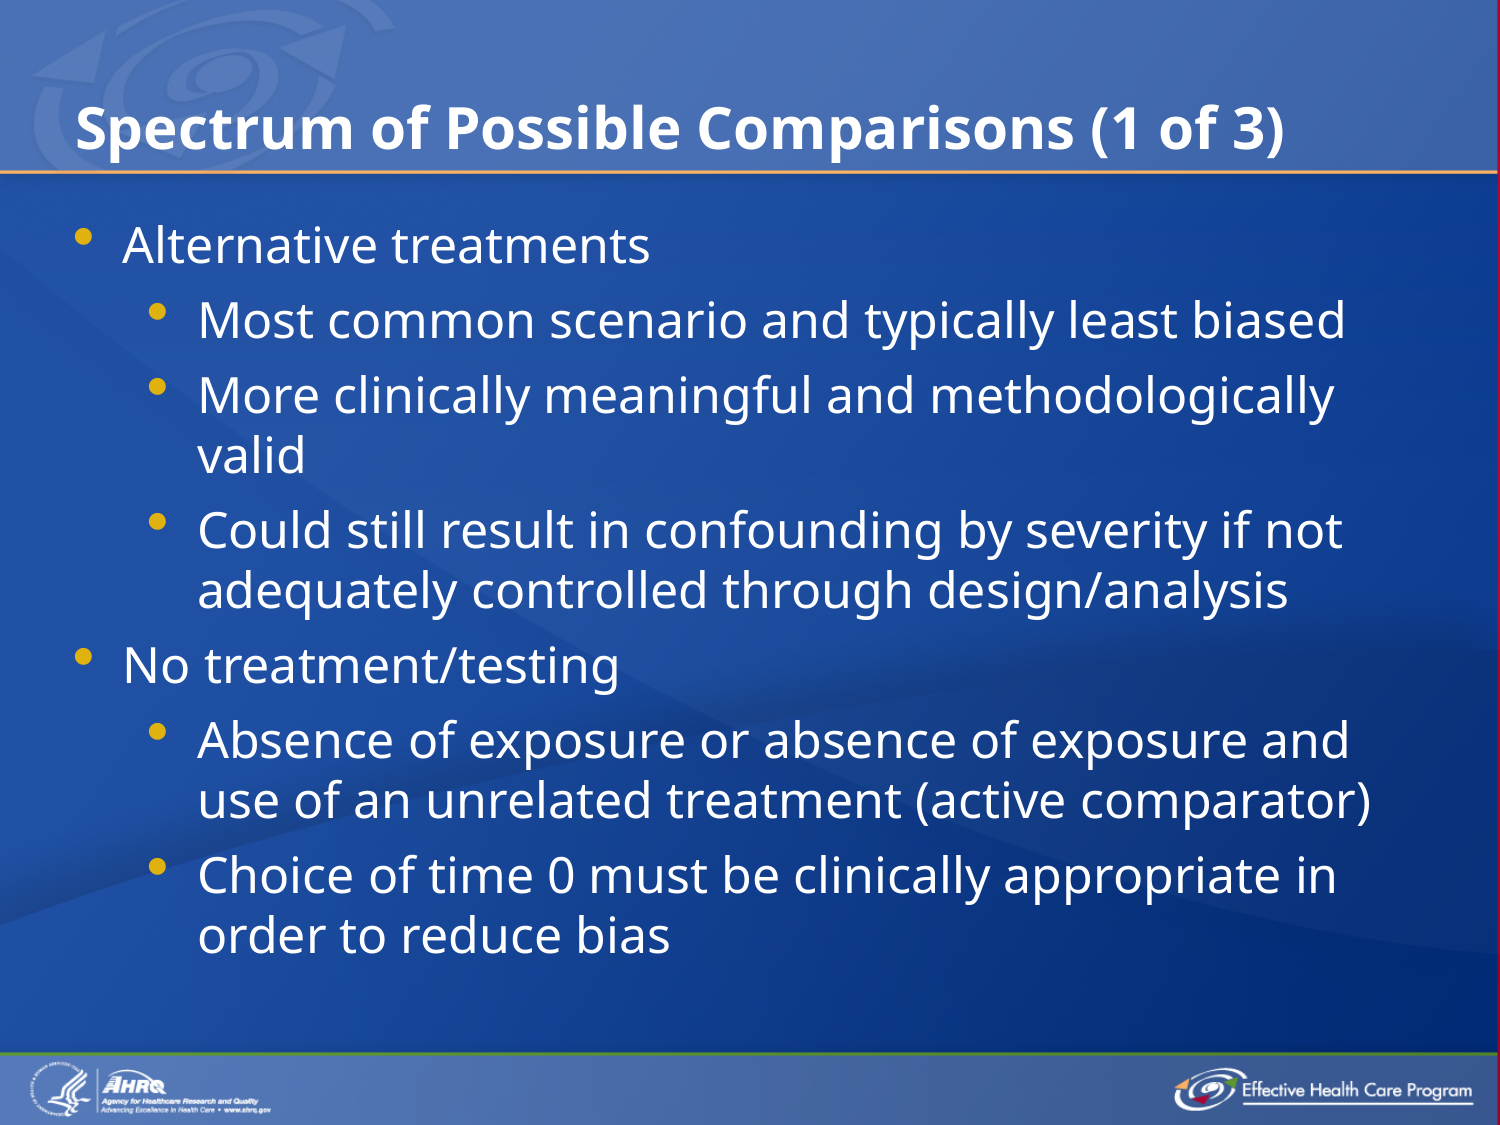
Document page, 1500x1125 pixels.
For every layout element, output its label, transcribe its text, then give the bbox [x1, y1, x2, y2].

list Alternative treatments Most common scenario and typically least biased More clinically meaningful and methodologically valid Could still result in confounding by severity if not adequately controlled through design/analysis No treatment/testing Absence of exposure or absence of exposure and use of an unrelated treatment (active comparator) Choice of time 0 must be clinically appropriate in order to reduce bias [75, 213, 1425, 1005]
title Spectrum of Possible Comparisons (1 of 3) [75, 21, 1425, 163]
picture [0, 0, 1500, 1125]
